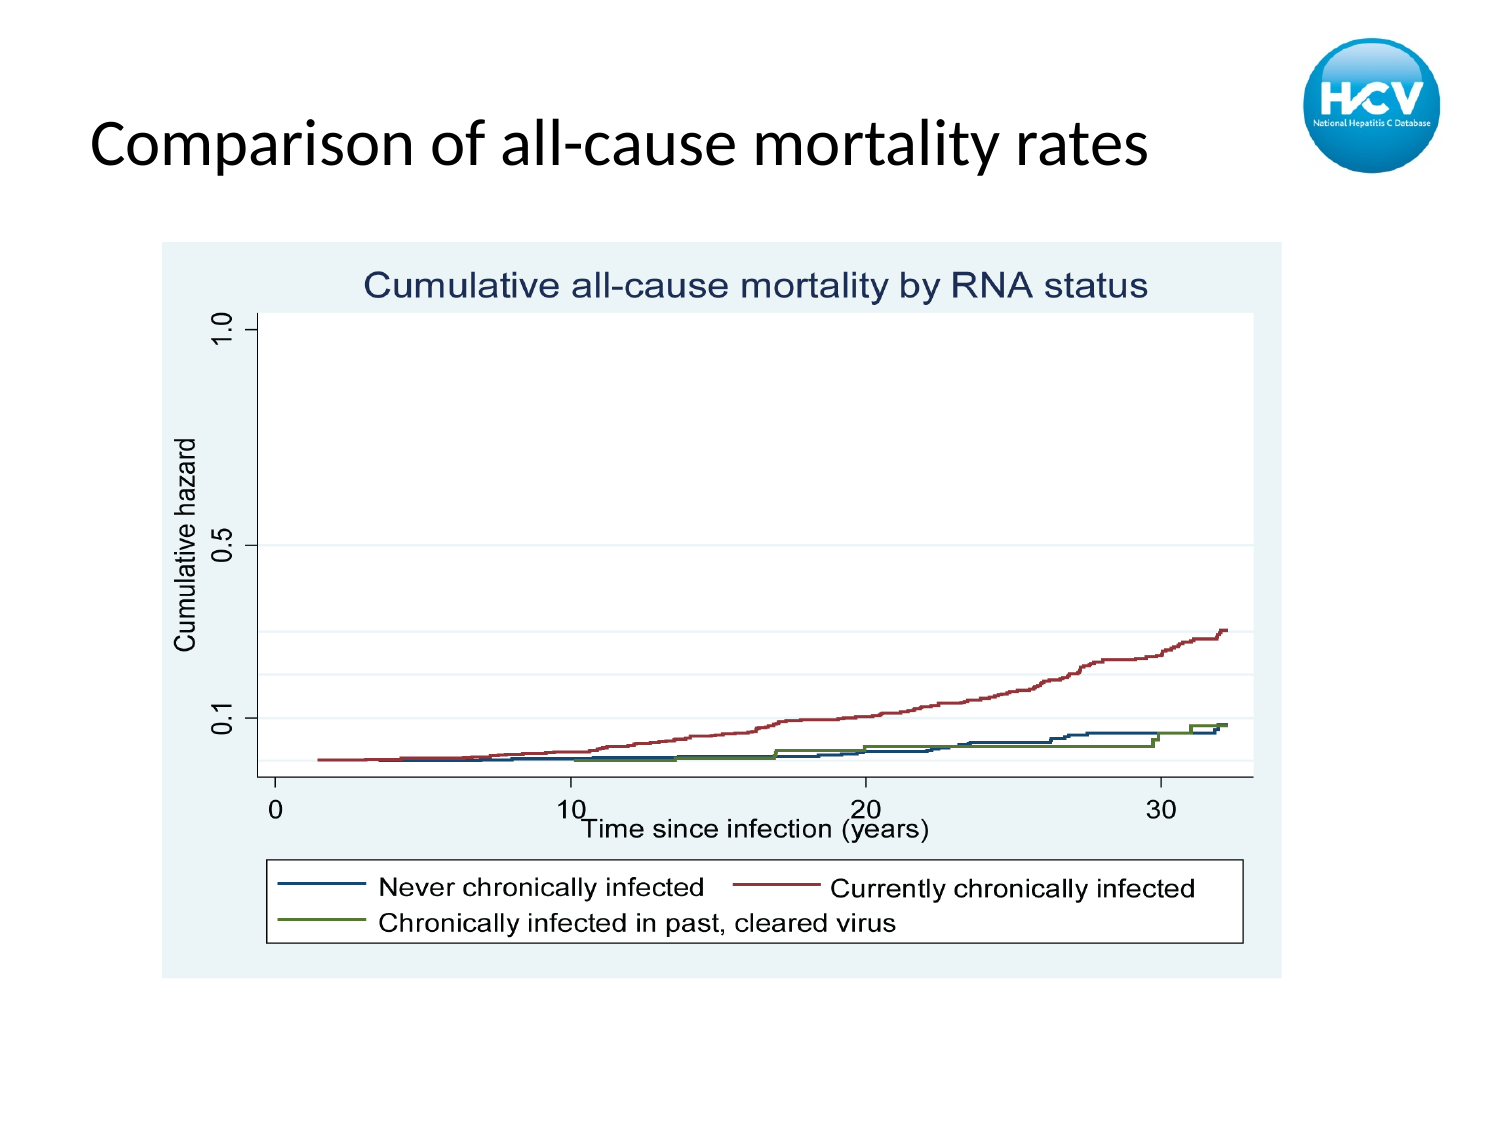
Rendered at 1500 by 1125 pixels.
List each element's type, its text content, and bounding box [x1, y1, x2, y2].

title Comparison of all-cause mortality rates [75, 45, 1425, 233]
picture [1300, 34, 1443, 176]
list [152, 234, 1290, 987]
